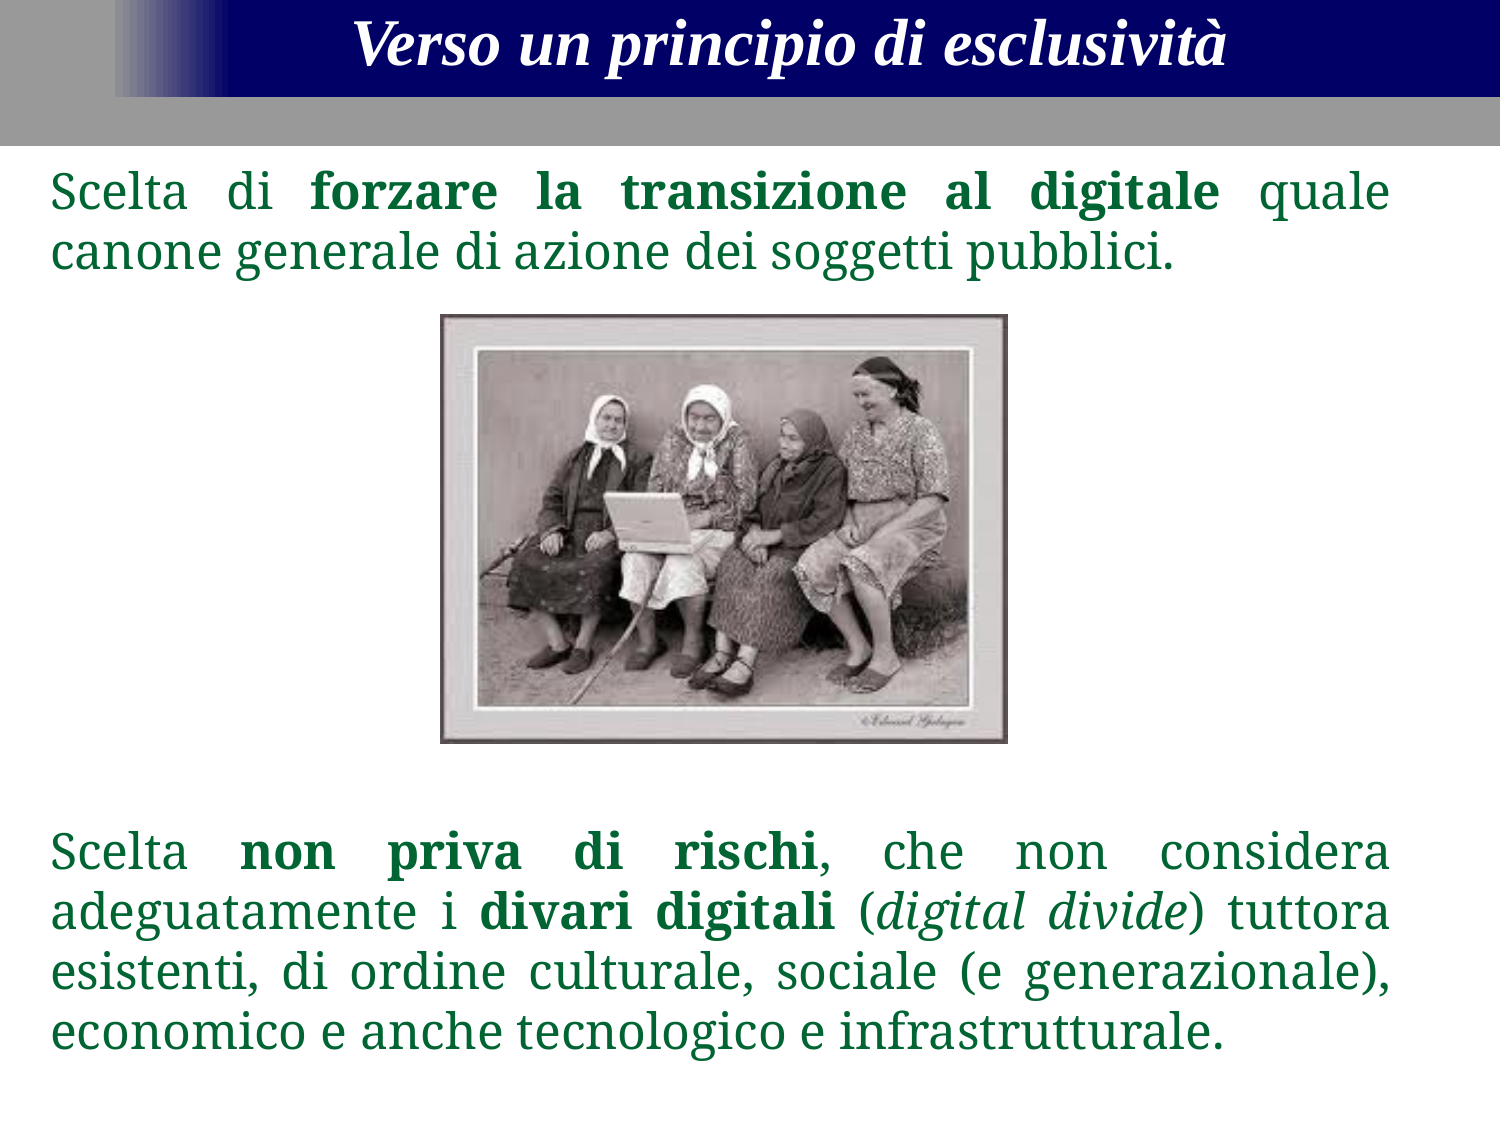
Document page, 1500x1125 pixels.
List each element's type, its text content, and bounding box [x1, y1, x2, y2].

text_box Scelta di forzare la transizione al digitale quale canone generale di azione dei soggetti pubblici. Scelta non priva di rischi, che non considera adeguatamente i divari digitali (digital divide) tuttora esistenti, di ordine culturale, sociale (e generazionale), economico e anche tecnologico e infrastrutturale. [35, 152, 1407, 1125]
picture [439, 314, 1008, 744]
picture [0, 0, 1500, 1125]
text_box Verso un principio di esclusività [93, 0, 1500, 129]
